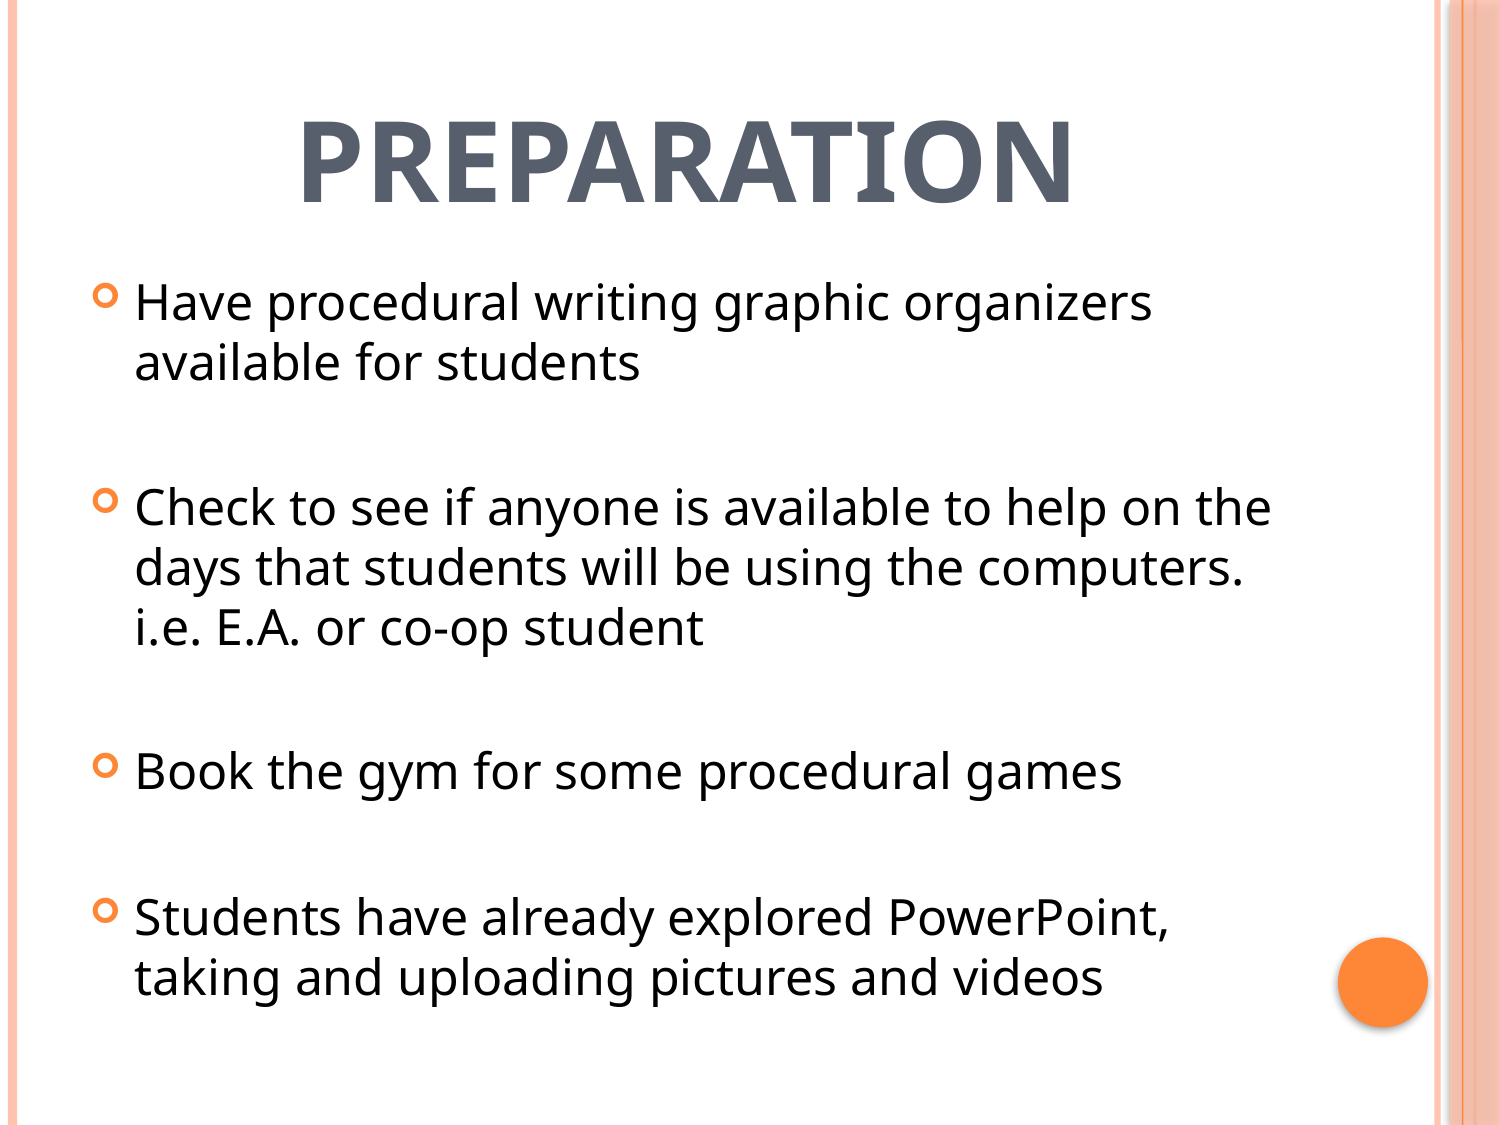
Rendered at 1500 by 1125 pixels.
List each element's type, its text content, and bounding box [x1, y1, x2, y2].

title Preparation [75, 45, 1300, 233]
list Have procedural writing graphic organizers available for students Check to see if anyone is available to help on the days that students will be using the computers. i.e. E.A. or co-op student Book the gym for some procedural games Students have already explored PowerPoint, taking and uploading pictures and videos [75, 262, 1300, 1062]
